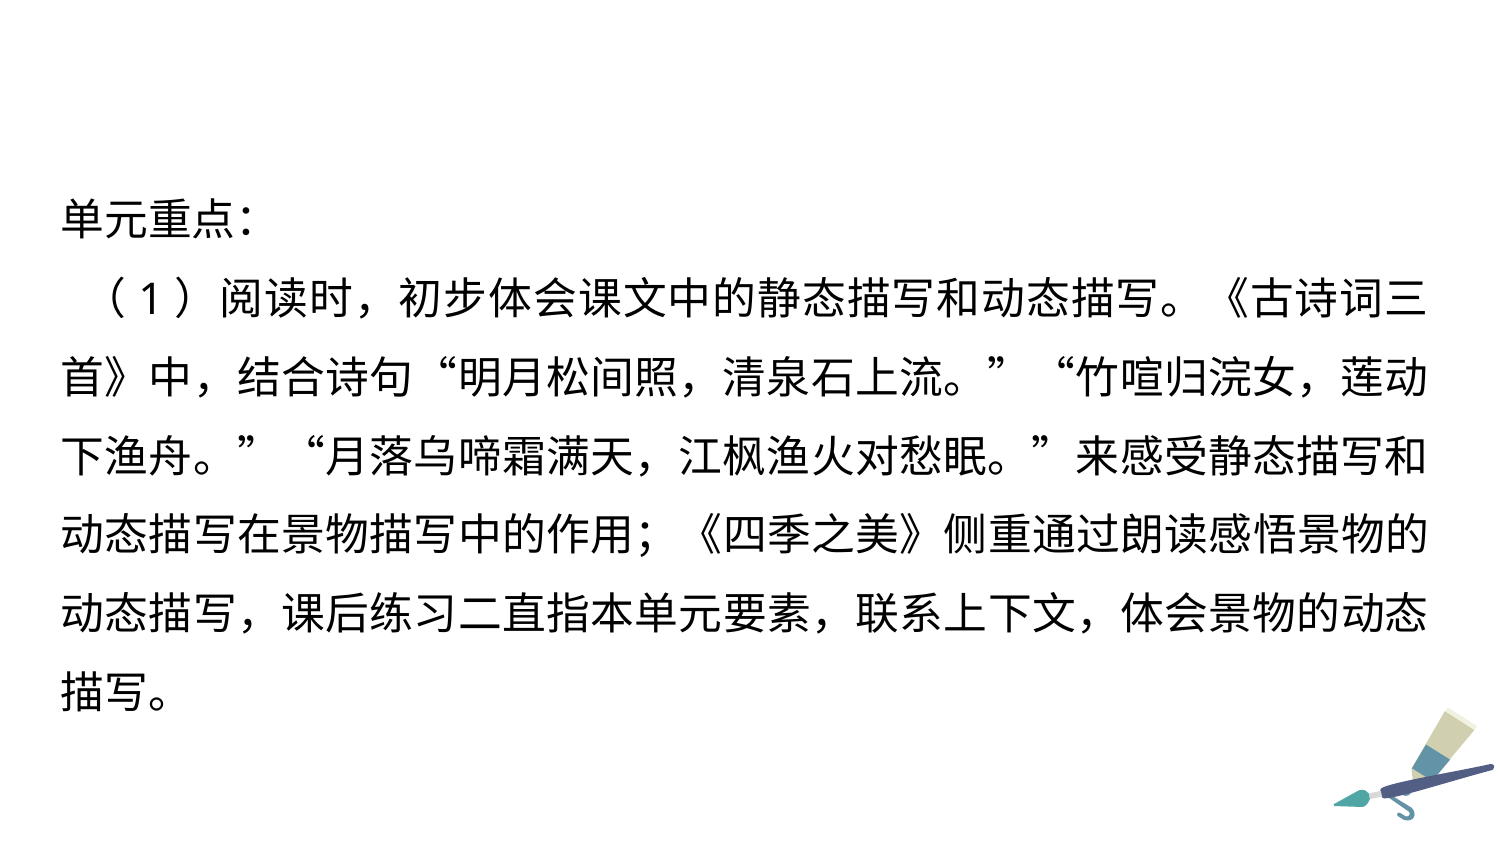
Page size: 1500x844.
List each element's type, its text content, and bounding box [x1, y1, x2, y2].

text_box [1358, 708, 1481, 844]
text_box 单元重点： （1）阅读时，初步体会课文中的静态描写和动态描写。《古诗词三首》中，结合诗句“明月松间照，清泉石上流。”“竹喧归浣女，莲动下渔舟。”“月落乌啼霜满天，江枫渔火对愁眠。”来感受静态描写和动态描写在景物描写中的作用；《四季之美》侧重通过朗读感悟景物的动态描写，课后练习二直指本单元要素，联系上下文，体会景物的动态描写。 [0, 158, 1444, 725]
